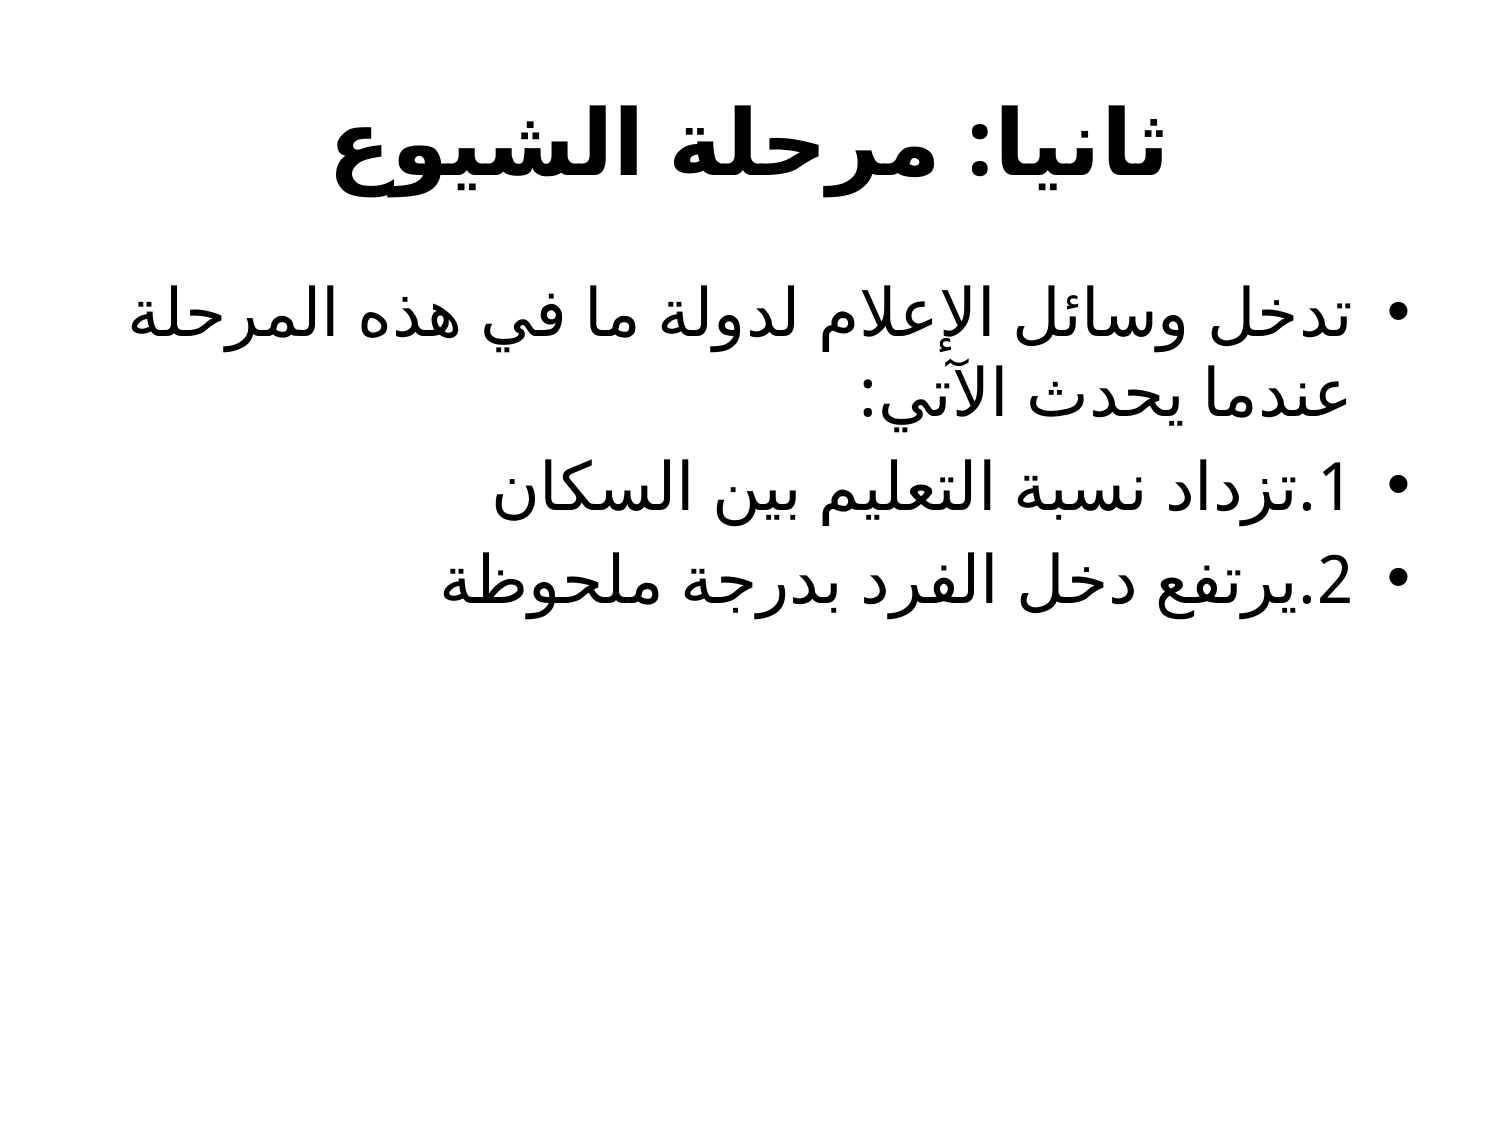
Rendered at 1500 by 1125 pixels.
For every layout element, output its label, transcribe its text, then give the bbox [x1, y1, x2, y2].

title ثانيا: مرحلة الشيوع [75, 45, 1425, 233]
list تدخل وسائل الإعلام لدولة ما في هذه المرحلة عندما يحدث الآتي: 1.تزداد نسبة التعليم بين السكان 2.يرتفع دخل الفرد بدرجة ملحوظة [75, 262, 1425, 1005]
